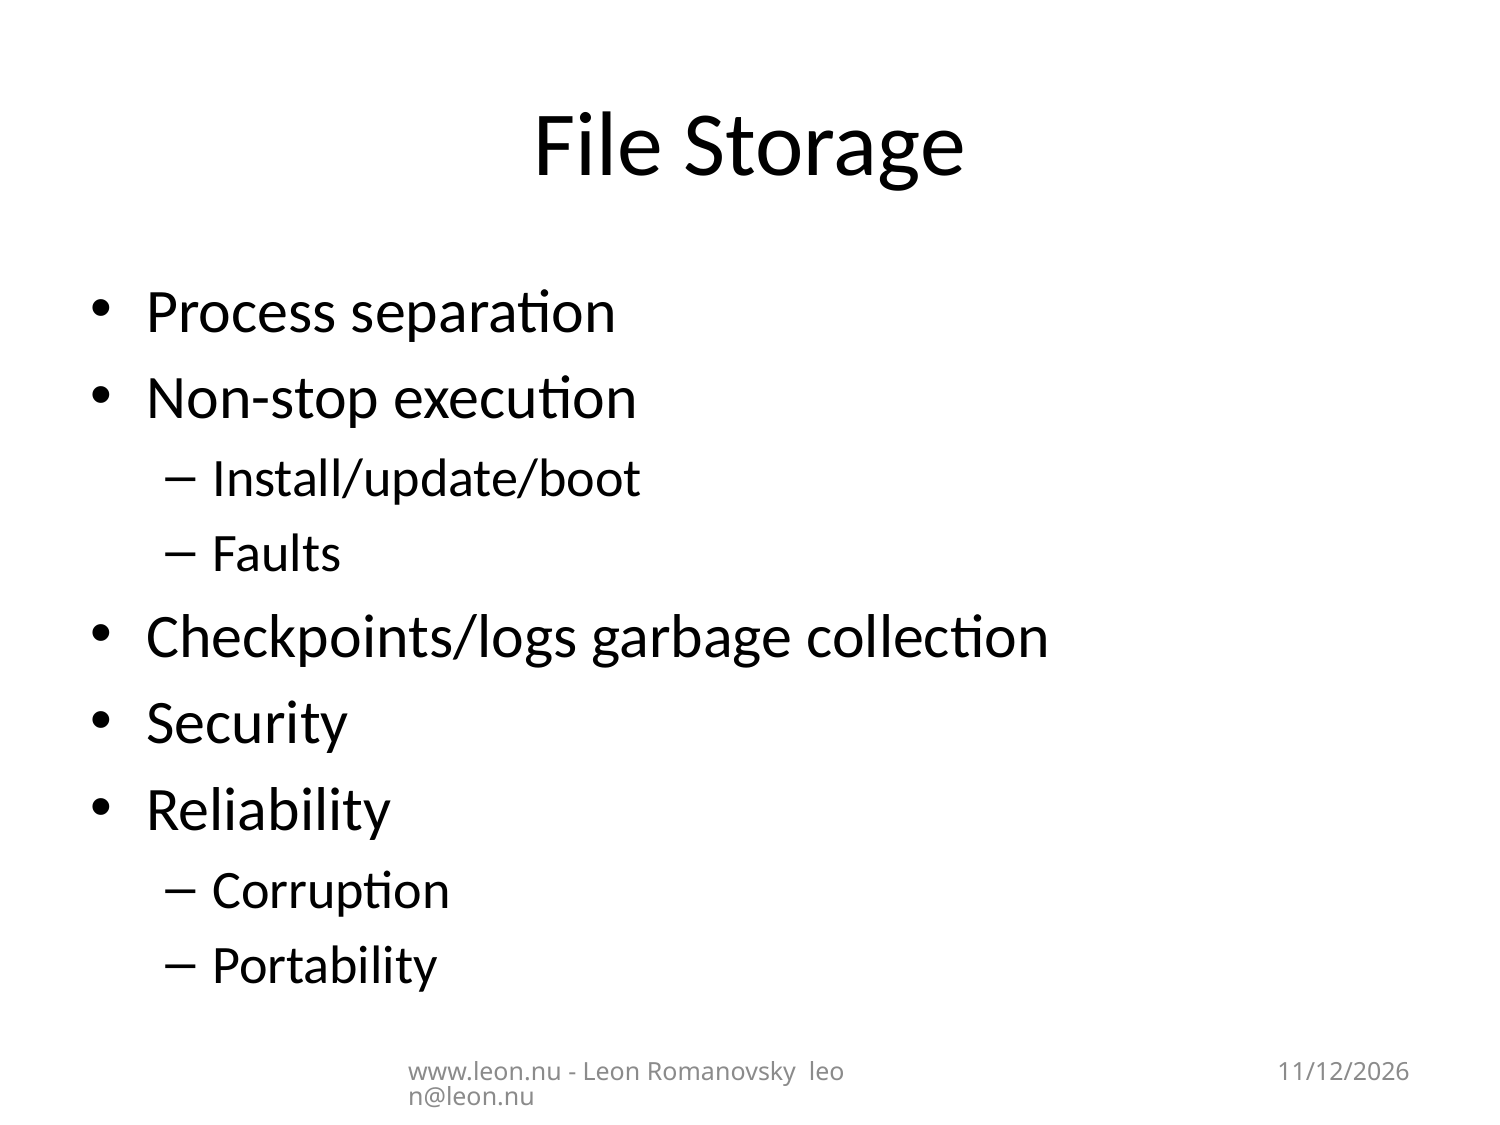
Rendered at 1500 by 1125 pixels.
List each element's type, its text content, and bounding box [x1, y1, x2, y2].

title File Storage [75, 45, 1425, 233]
list Process separation Non-stop execution Install/update/boot Faults Checkpoints/logs garbage collection Security Reliability Corruption Portability [75, 262, 1425, 1005]
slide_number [1074, 1042, 1425, 1103]
footer www.leon.nu - Leon Romanovsky leon@leon.nu [512, 1042, 988, 1103]
